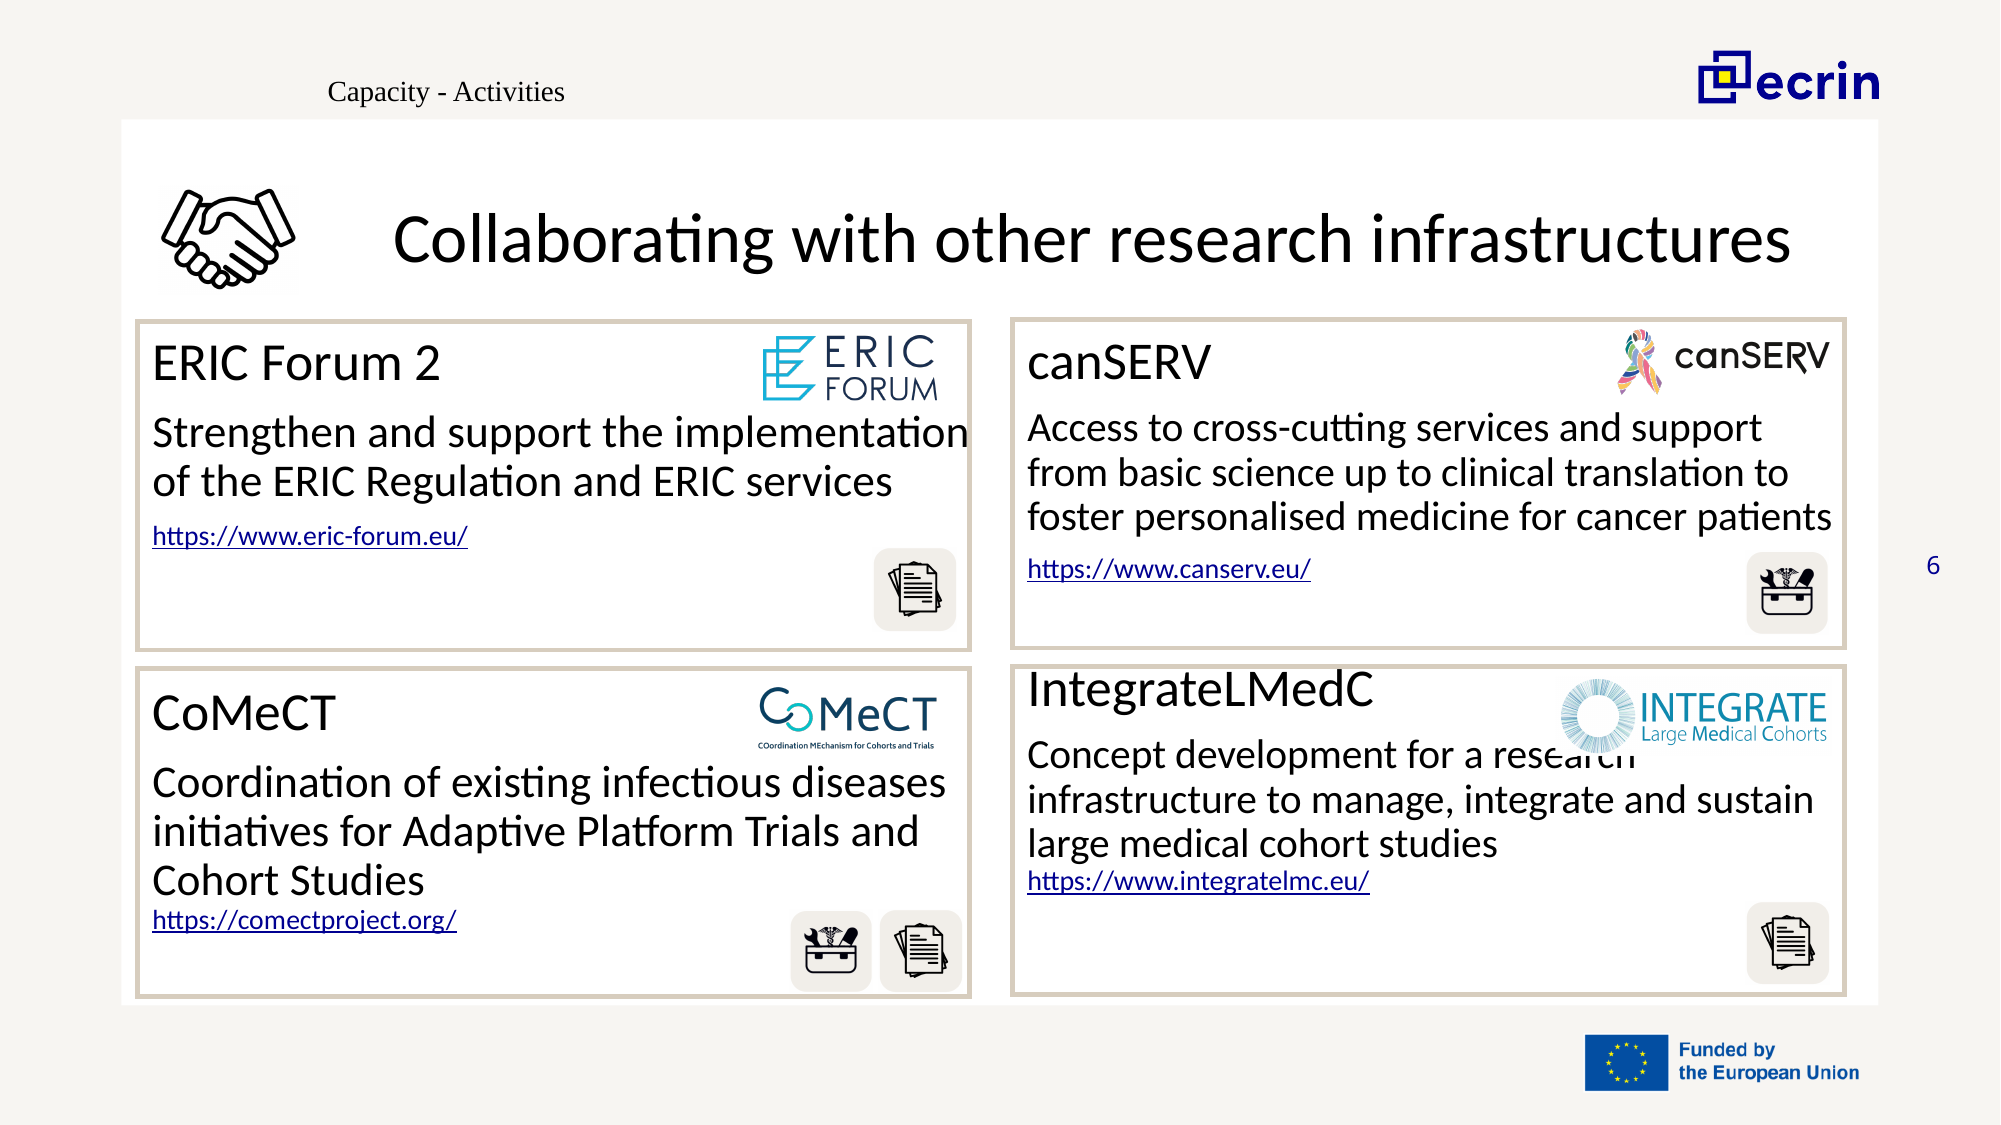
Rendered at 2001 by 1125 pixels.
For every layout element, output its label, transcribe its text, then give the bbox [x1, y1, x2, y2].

text_box [1011, 665, 1846, 996]
picture [1581, 1031, 1878, 1094]
picture [789, 909, 873, 993]
title Collaborating with other research infrastructures [137, 158, 1863, 323]
picture [872, 547, 957, 632]
picture [1745, 550, 1829, 635]
list ERIC Forum 2 Strengthen and support the implementation of the ERIC Regulation and ERIC services https://www.eric-forum.eu/ CoMeCT Coordination of existing infectious diseases initiatives for Adaptive Platform Trials and Cohort Studies https://comectproject.org/ [137, 326, 988, 1001]
picture [737, 674, 957, 763]
picture [1617, 329, 1830, 395]
picture [1555, 676, 1832, 756]
footer Capacity - Activities [108, 58, 784, 122]
text_box [136, 667, 970, 998]
picture [1745, 901, 1830, 986]
text_box canSERV Access to cross-cutting services and support from basic science up to clinical translation to foster personalised medicine for cancer patients https://www.canserv.eu/ IntegrateLMedC Concept development for a research infrastructure to manage, integrate and sustain large medical cohort studies https://www.integratelmc.eu/ [1012, 326, 1849, 1001]
picture [158, 185, 299, 296]
picture [763, 335, 937, 401]
text_box [1011, 319, 1846, 649]
text_box [136, 321, 970, 651]
picture [1681, 33, 1902, 121]
slide_number 6 [1894, 532, 1973, 600]
picture [878, 909, 963, 993]
